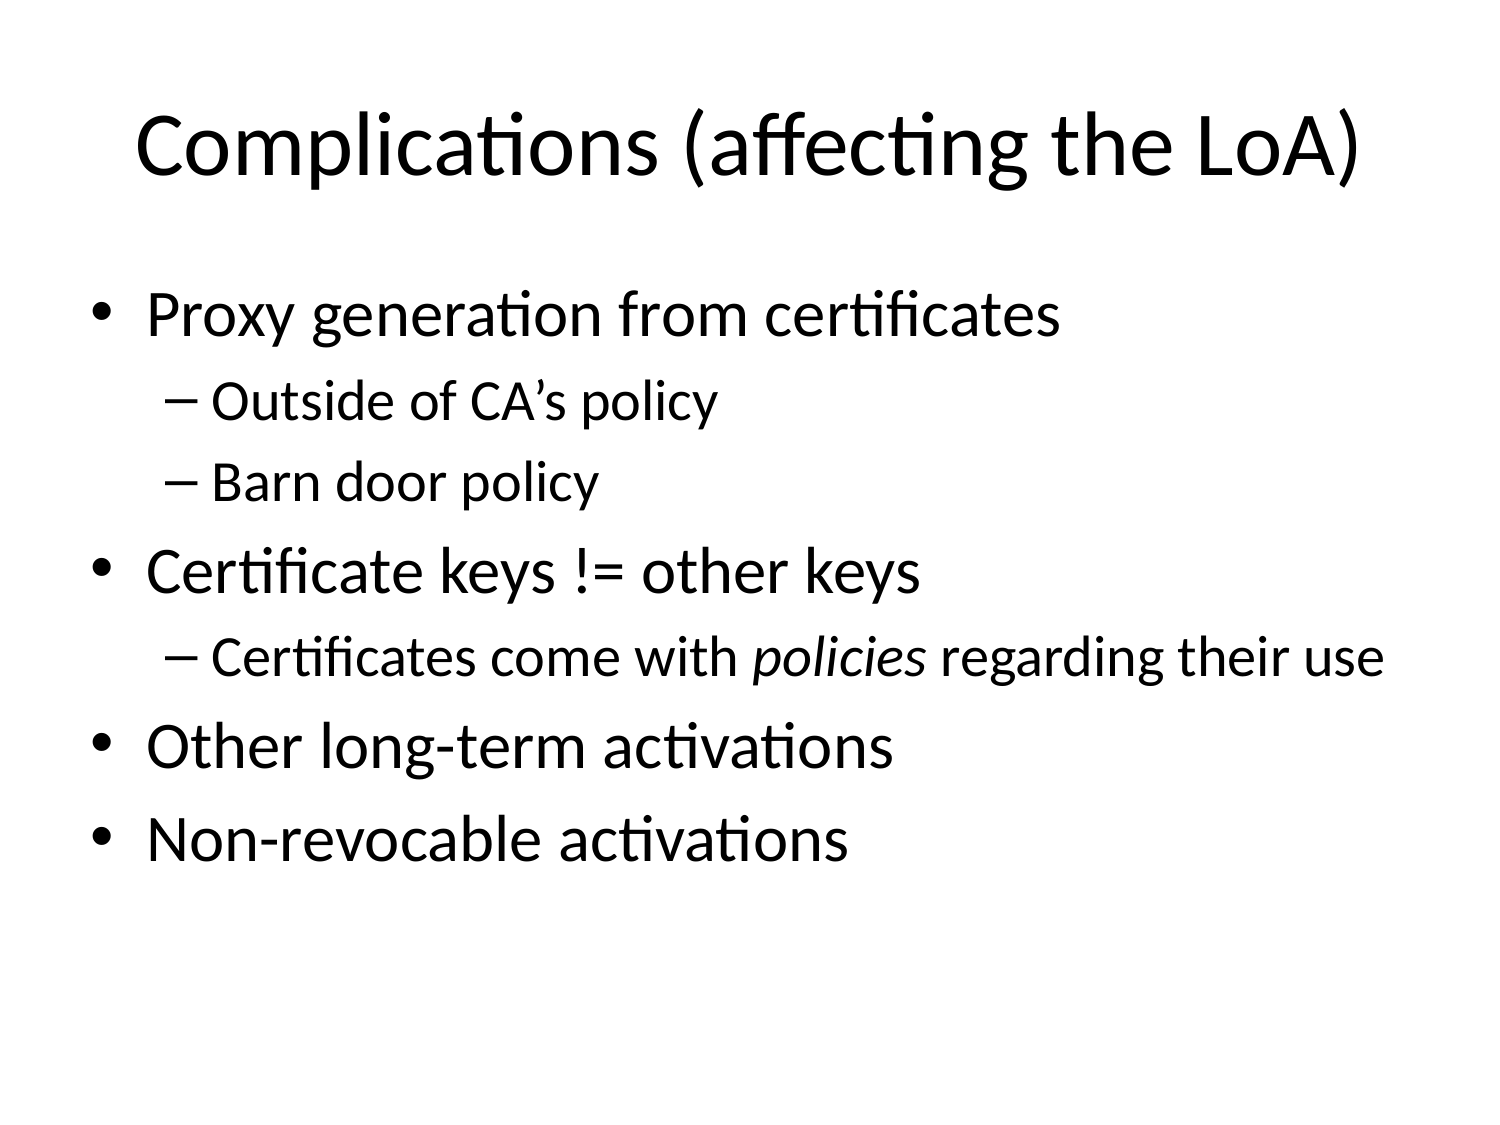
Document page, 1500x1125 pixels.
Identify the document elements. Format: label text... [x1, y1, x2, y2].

list Proxy generation from certificates Outside of CA’s policy Barn door policy Certificate keys != other keys Certificates come with policies regarding their use Other long-term activations Non-revocable activations [75, 262, 1425, 1005]
title Complications (affecting the LoA) [75, 45, 1425, 233]
